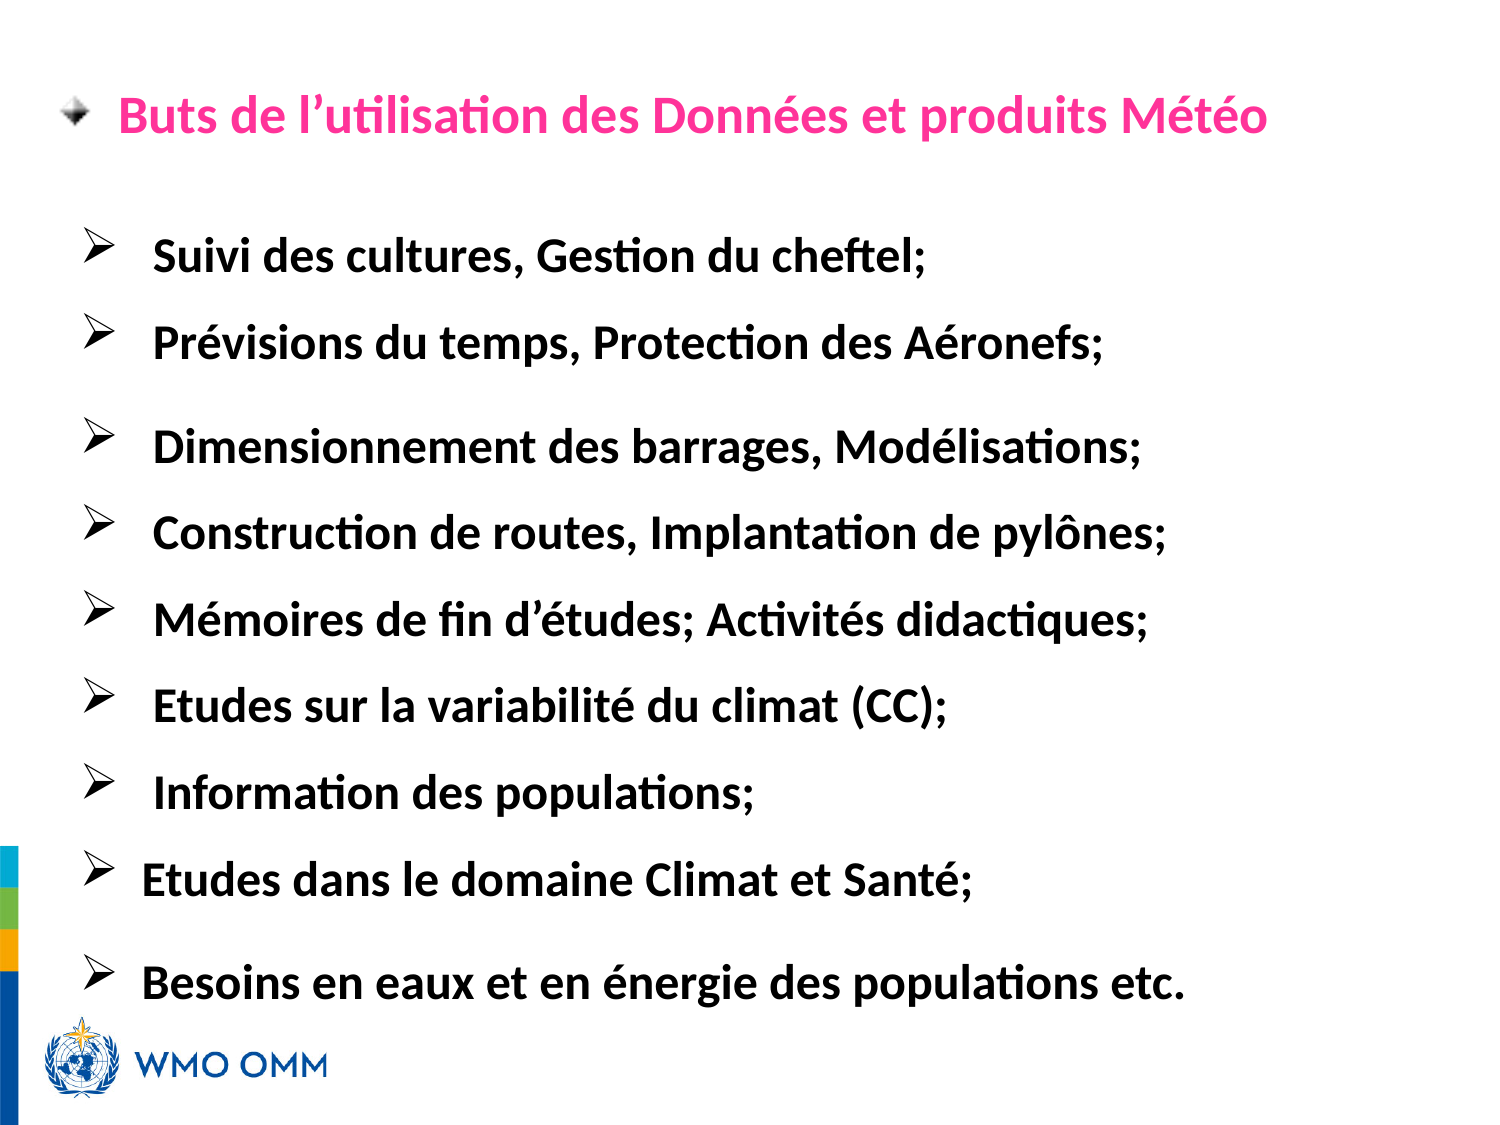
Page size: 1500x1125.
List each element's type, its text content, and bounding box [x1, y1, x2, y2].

picture [55, 91, 94, 130]
text_box Buts de l’utilisation des Données et produits Météo [41, 90, 1500, 151]
text_box Suivi des cultures, Gestion du cheftel; Prévisions du temps, Protection des Aéronefs; Dimensionnement des barrages, Modélisations; Construction de routes, Implantation de pylônes; Mémoires de fin d’études; Activités didactiques; Etudes sur la variabilité du climat (CC); Information des populations; Etudes dans le domaine Climat et Santé; Besoins en eaux et en énergie des populations etc. [64, 231, 1500, 1068]
picture [0, 845, 327, 1125]
